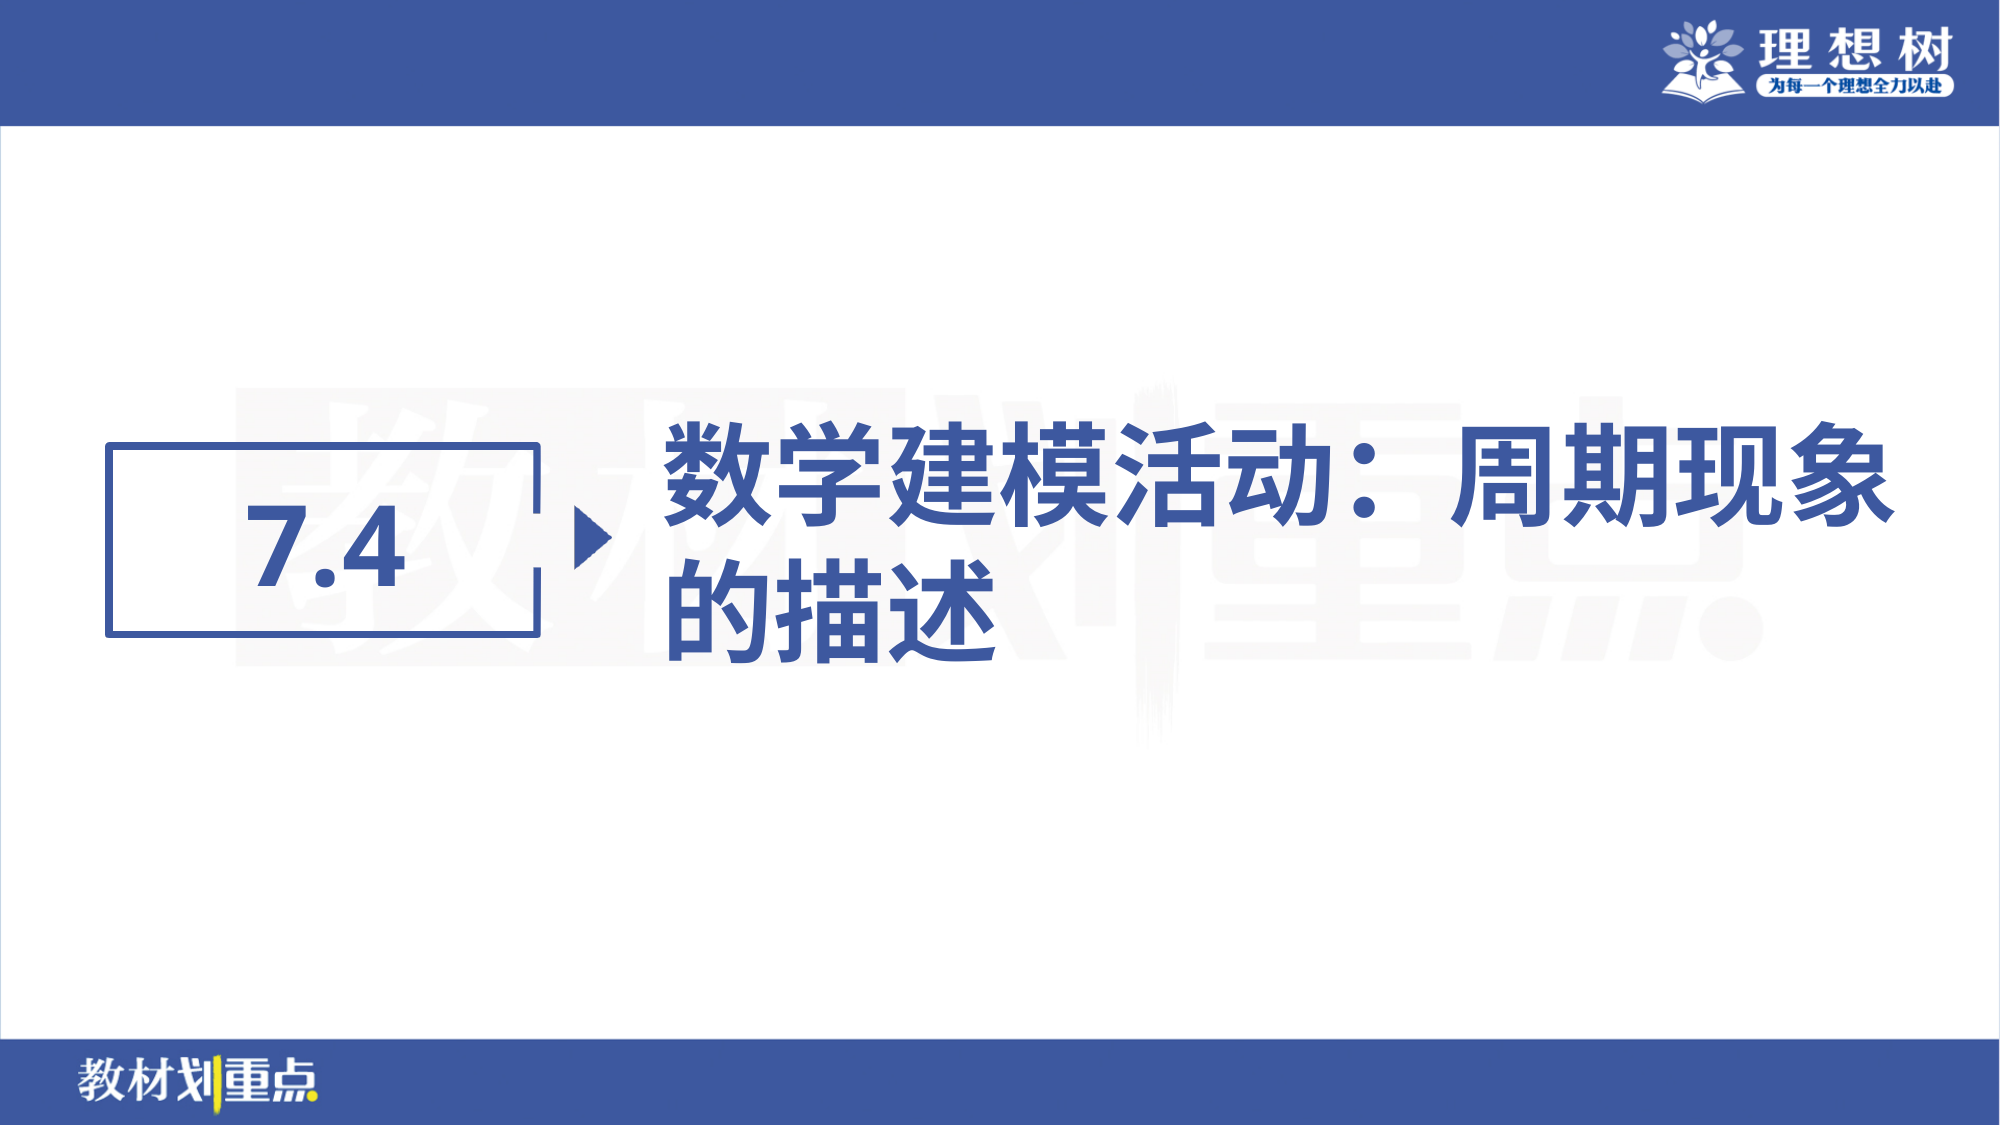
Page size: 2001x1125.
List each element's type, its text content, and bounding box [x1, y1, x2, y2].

picture [0, 0, 2000, 1125]
text_box 数学建模活动：周期现象 的描述 [661, 383, 1982, 698]
